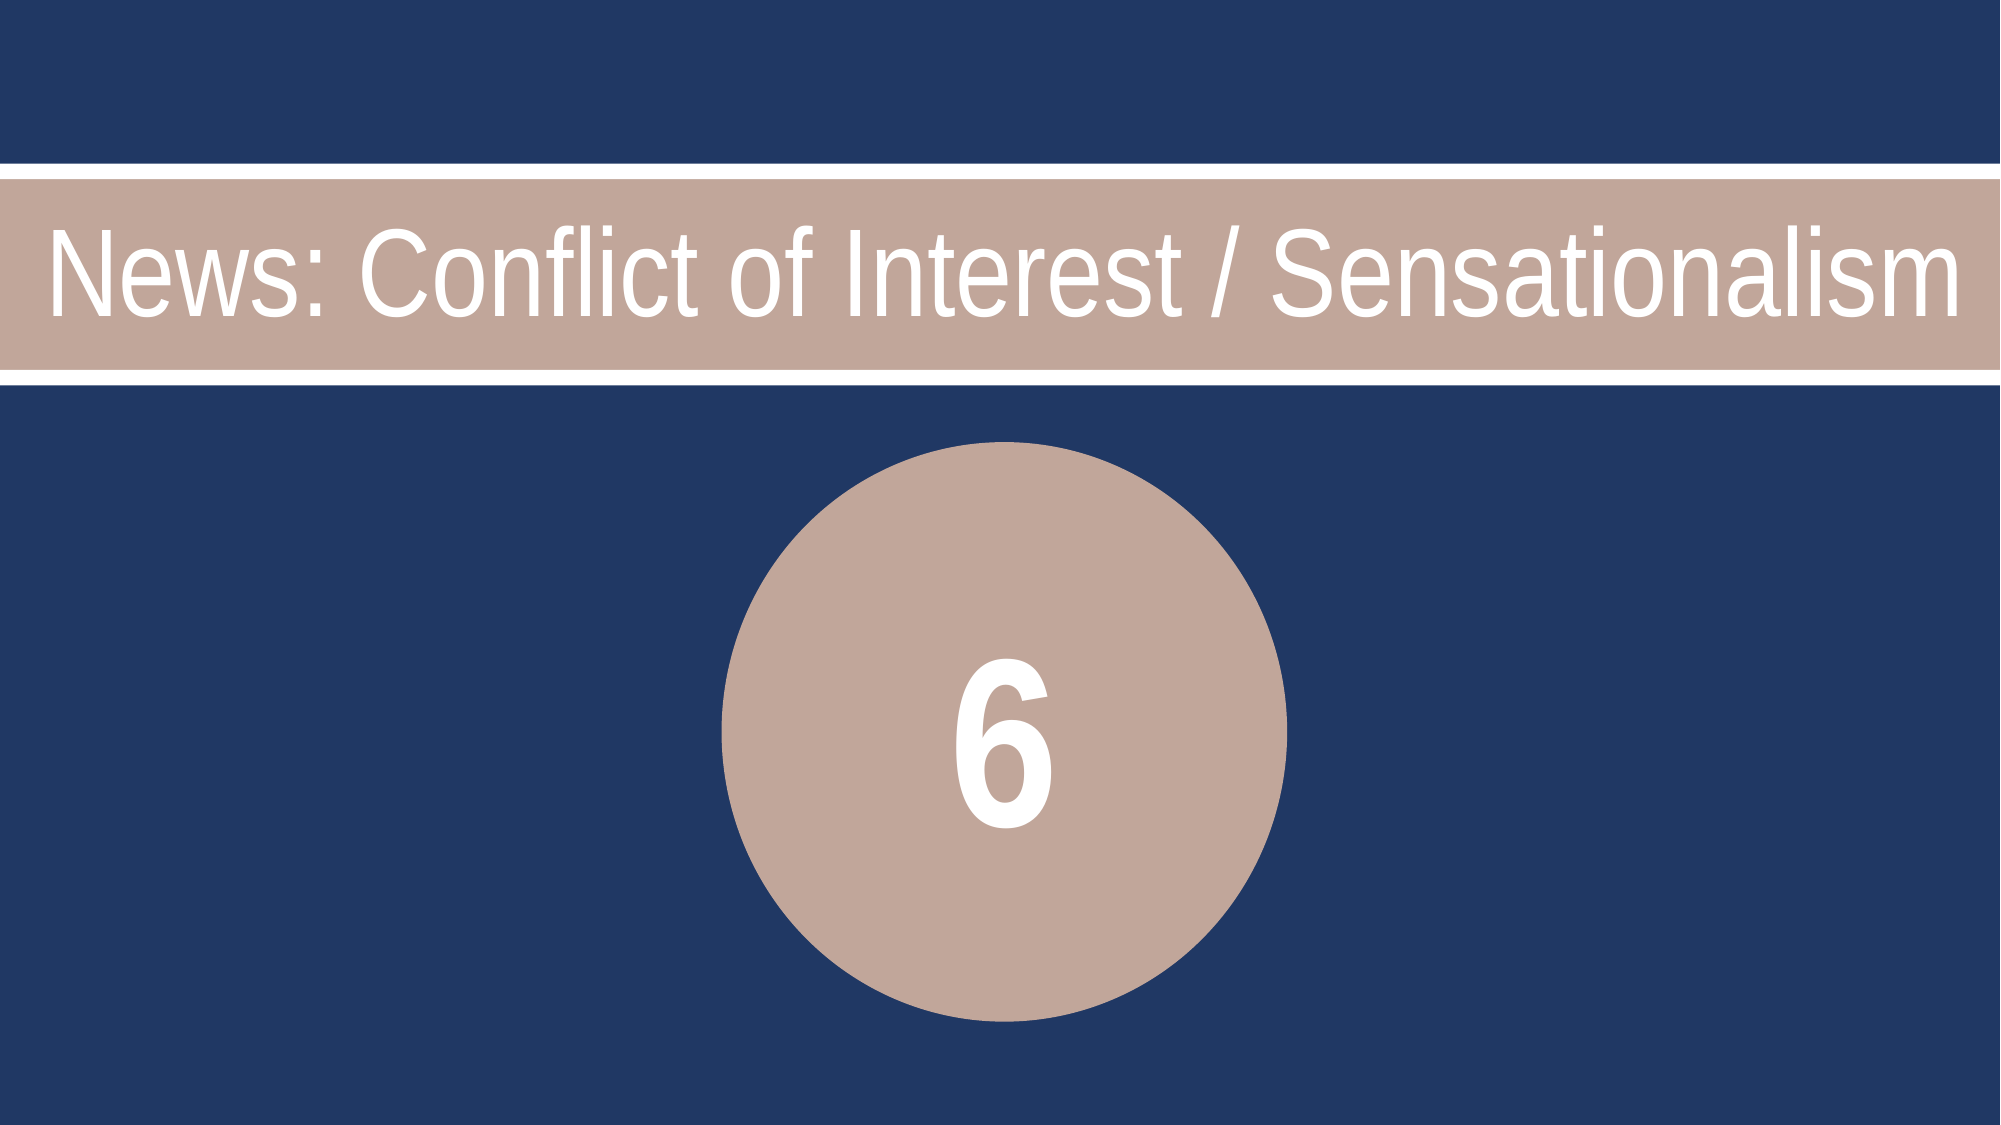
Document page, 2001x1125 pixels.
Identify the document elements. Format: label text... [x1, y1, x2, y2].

text_box News: Conflict of Interest / Sensationalism [9, 183, 2000, 349]
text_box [721, 442, 1288, 1022]
text_box [0, 170, 2000, 379]
